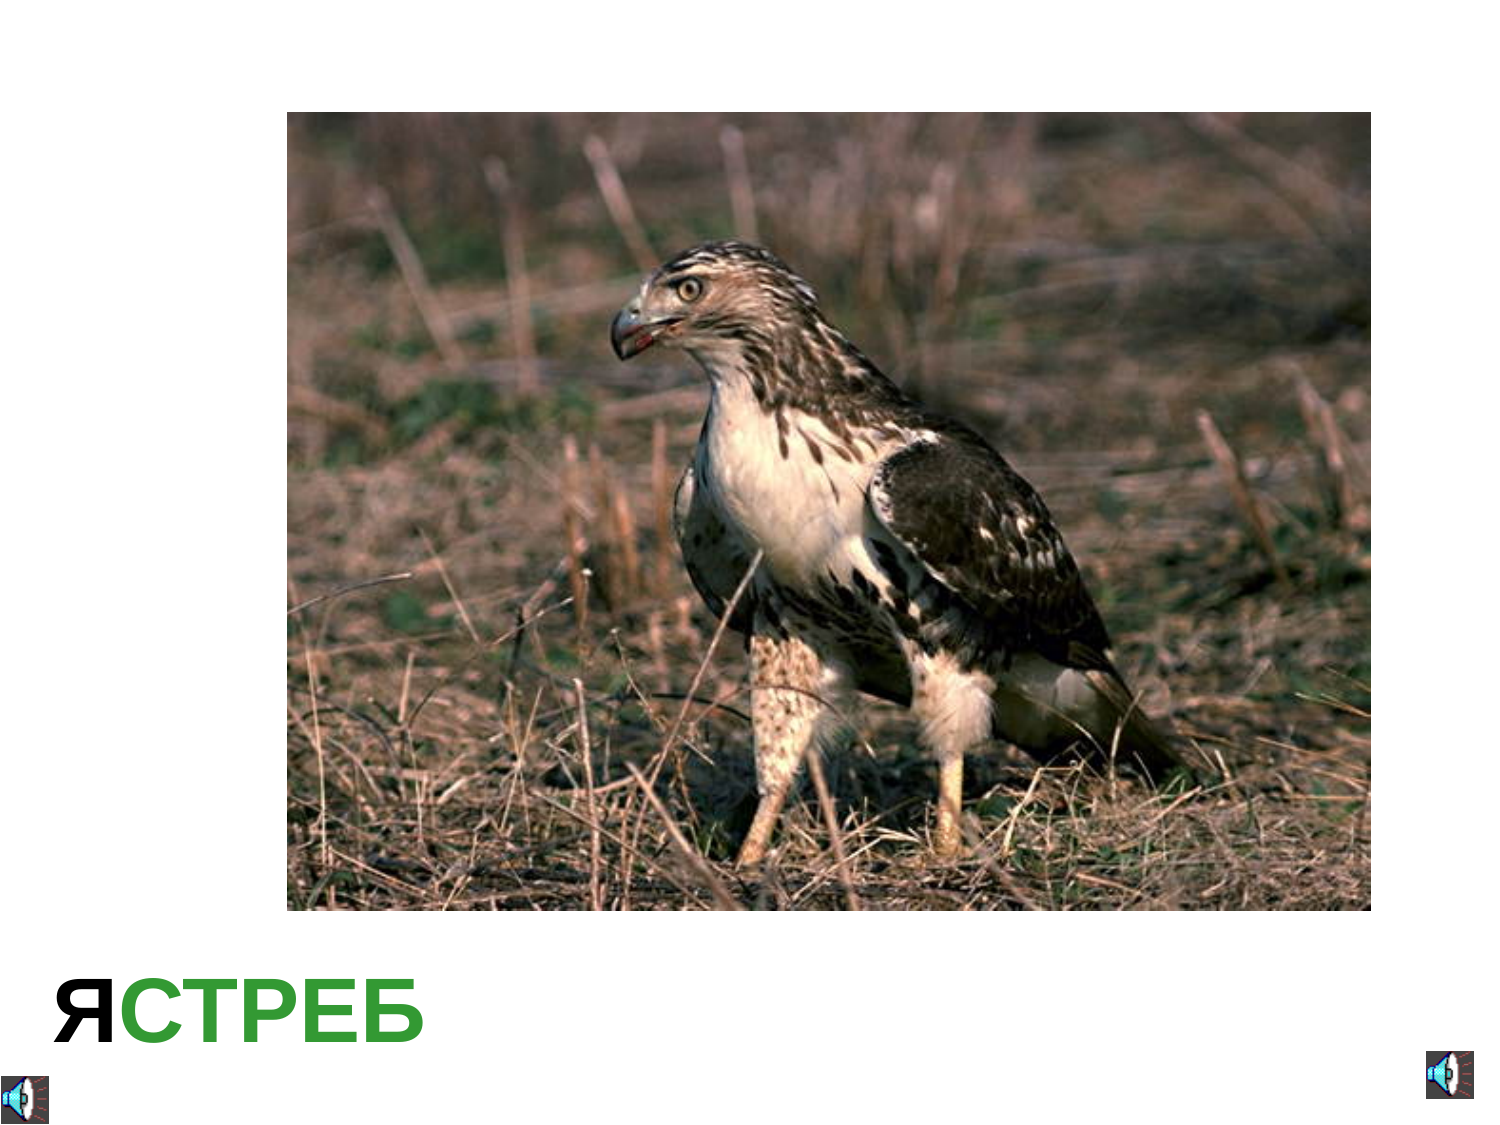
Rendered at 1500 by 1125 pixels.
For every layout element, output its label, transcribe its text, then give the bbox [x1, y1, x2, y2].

picture [287, 112, 1371, 911]
picture [1424, 1049, 1476, 1101]
picture [0, 1074, 51, 1125]
title ЯСТРЕБ [37, 912, 1313, 1101]
